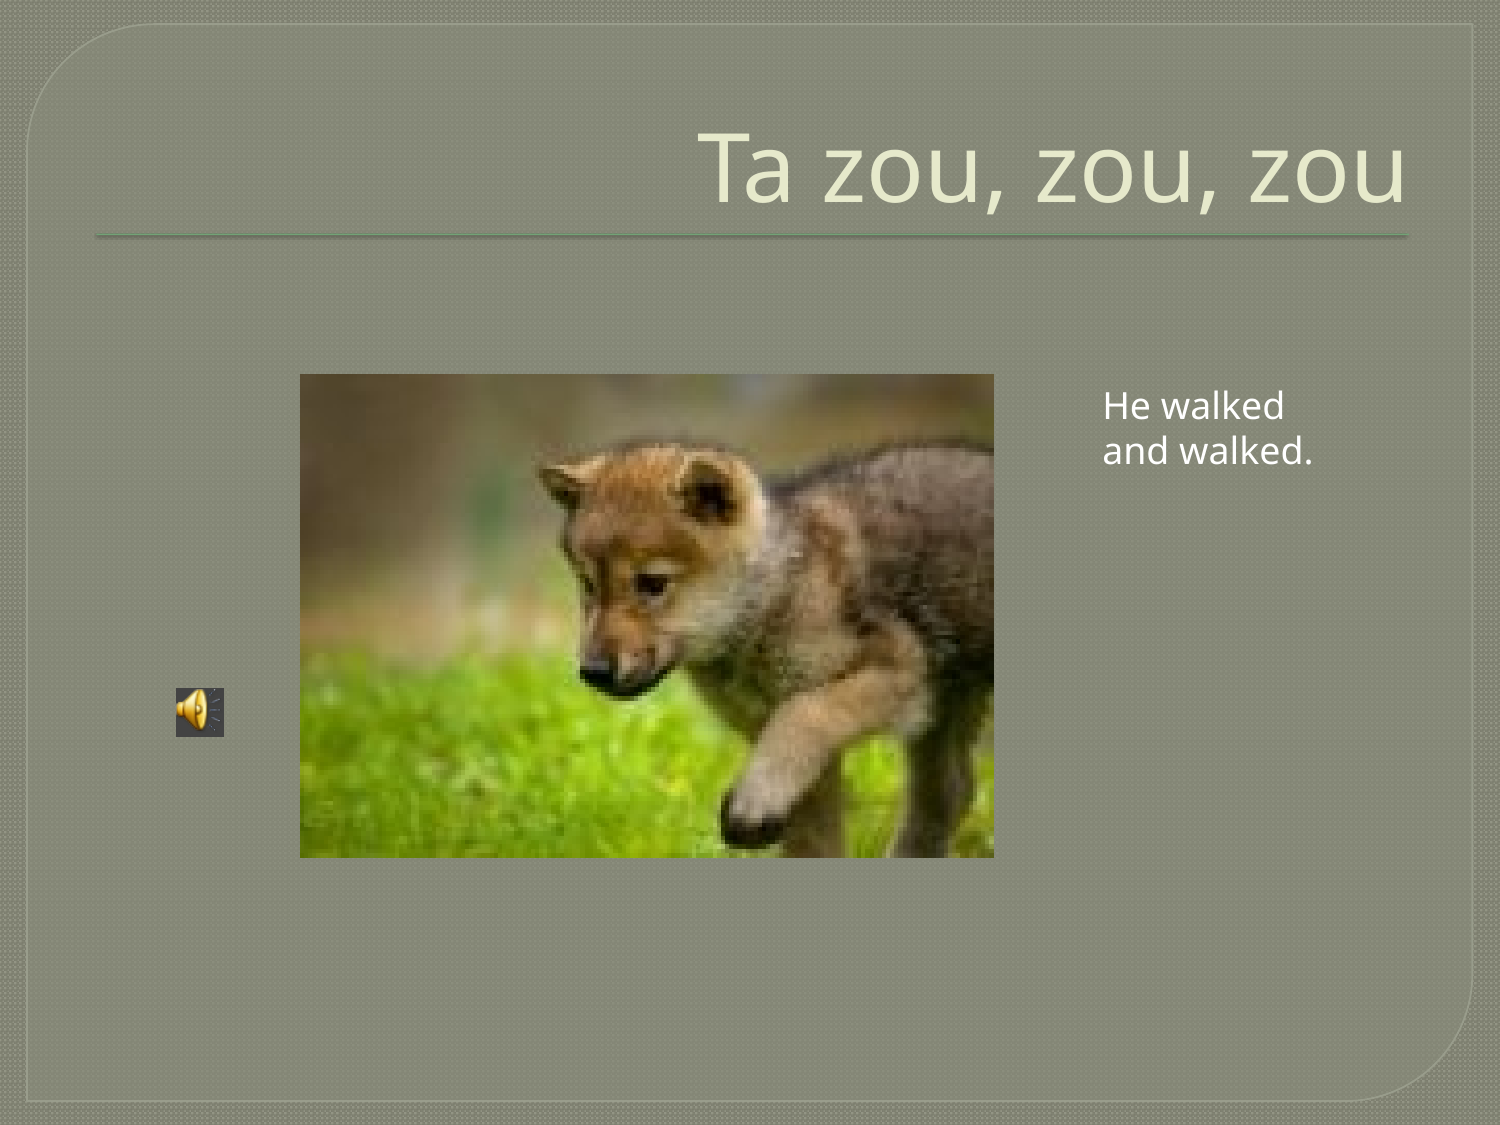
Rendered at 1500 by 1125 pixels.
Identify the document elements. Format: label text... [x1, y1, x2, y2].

title Ta zou, zou, zou [75, 41, 1425, 230]
text_box He walked and walked. [1087, 374, 1350, 480]
picture [174, 687, 226, 738]
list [299, 374, 994, 859]
